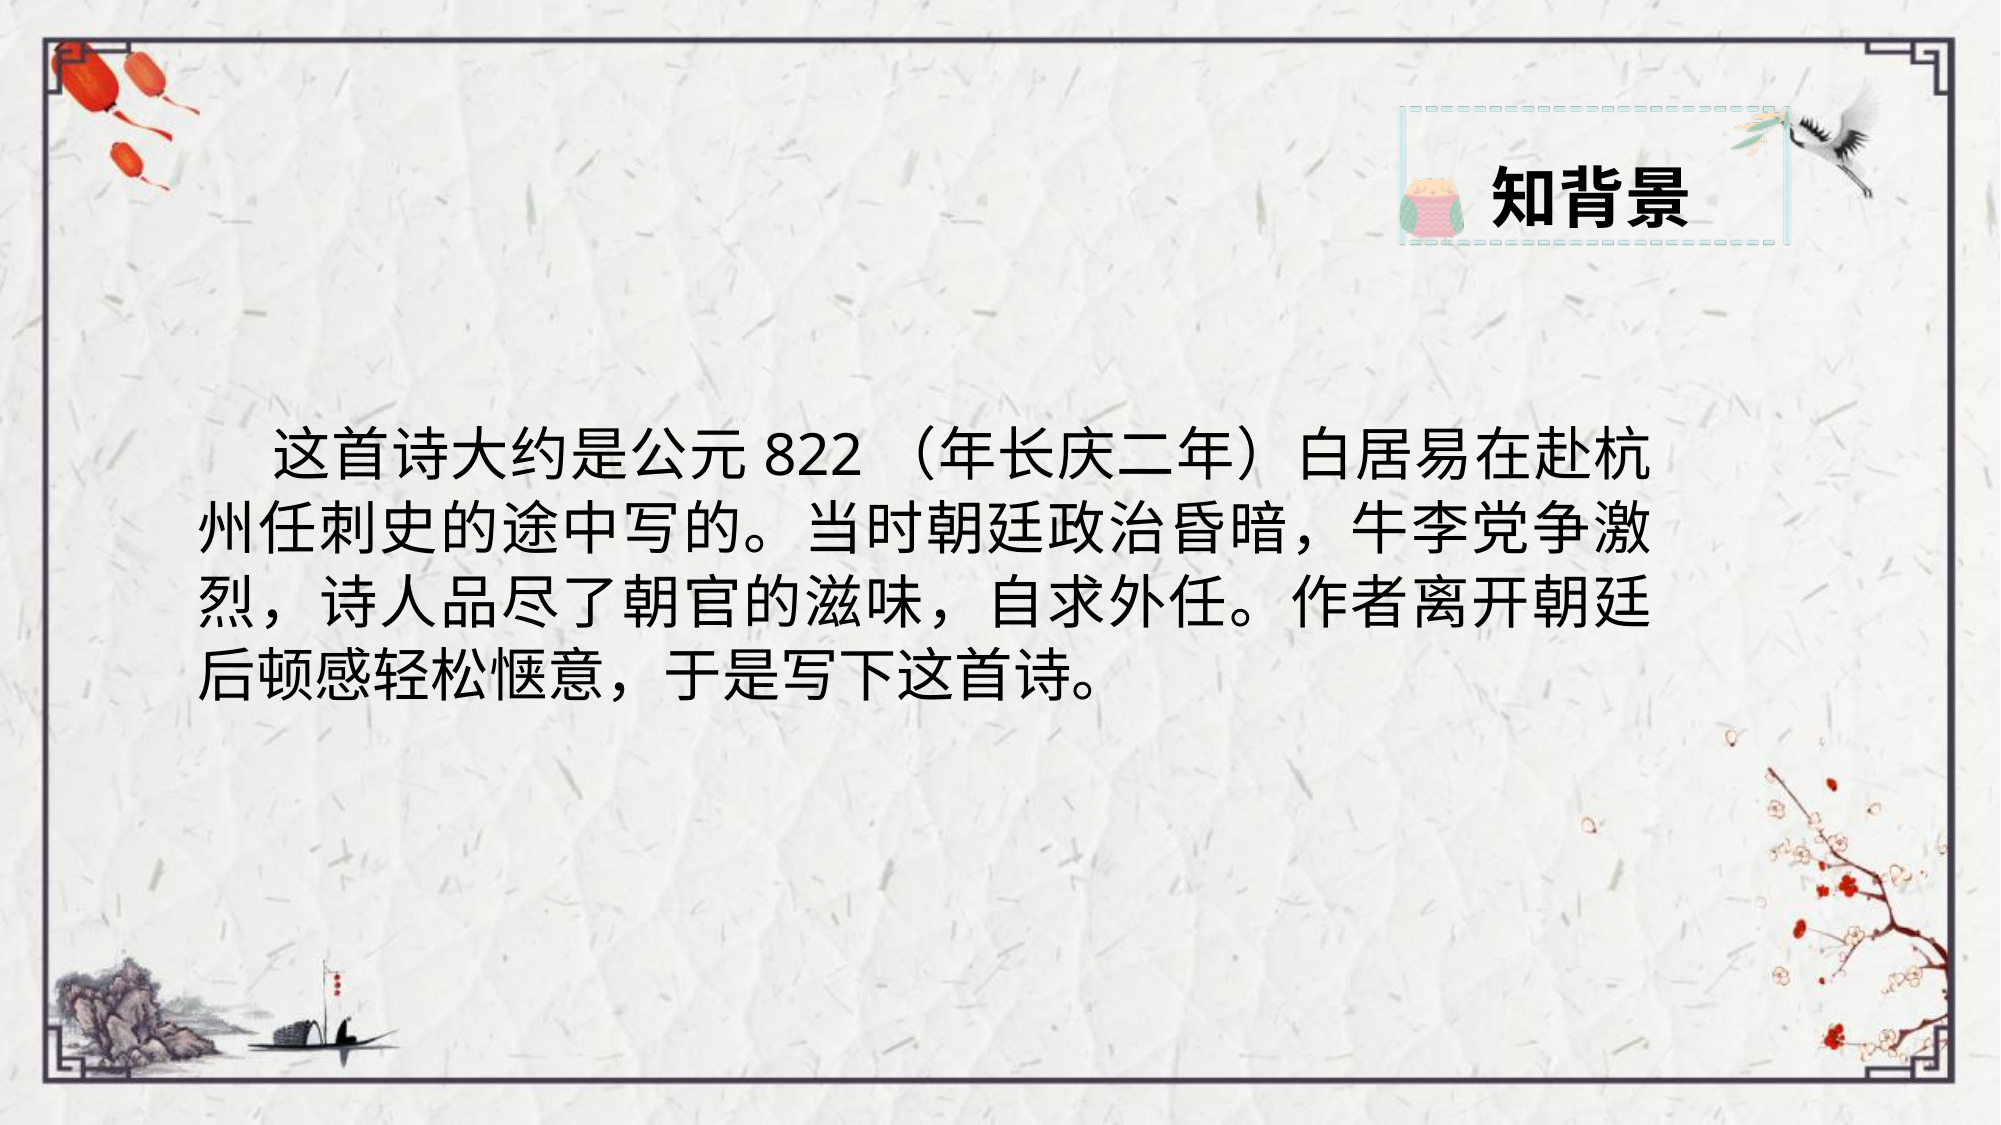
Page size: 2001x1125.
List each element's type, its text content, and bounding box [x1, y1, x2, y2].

text_box 这首诗大约是公元822（年长庆二年）白居易在赴杭州任刺史的途中写的。当时朝廷政治昏暗，牛李党争激烈，诗人品尽了朝官的滋味，自求外任。作者离开朝廷后顿感轻松惬意，于是写下这首诗。 [183, 406, 1668, 716]
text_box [1389, 99, 1801, 253]
picture [0, 0, 2001, 1125]
